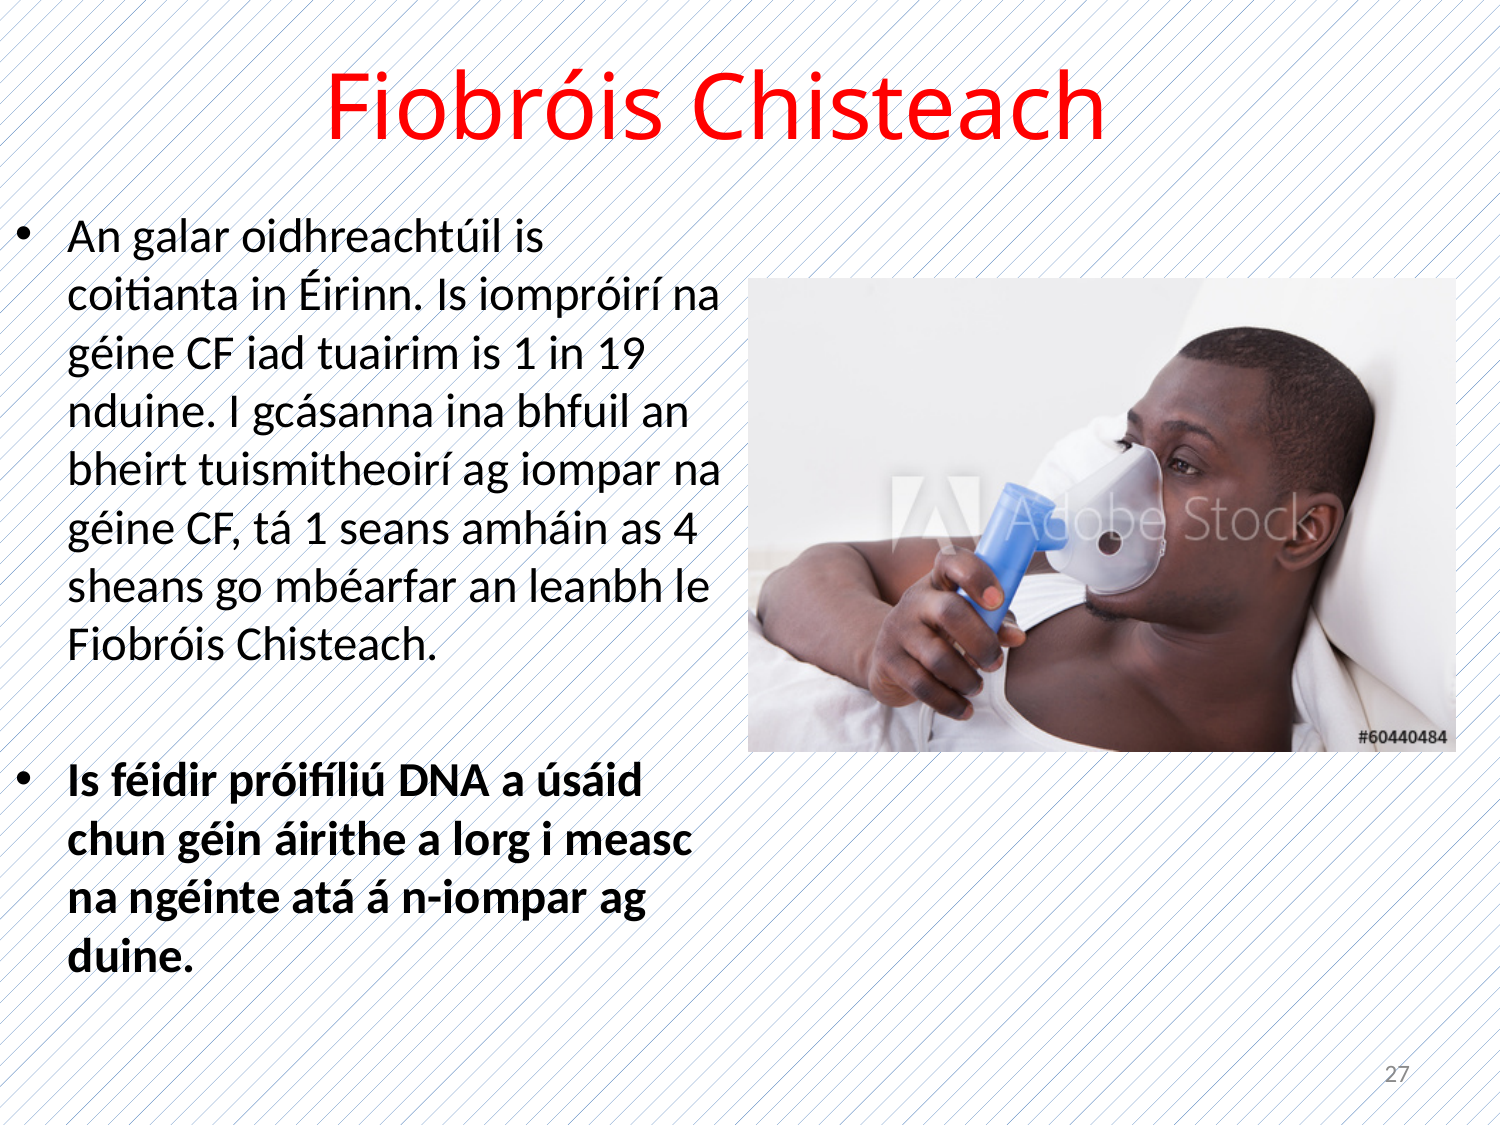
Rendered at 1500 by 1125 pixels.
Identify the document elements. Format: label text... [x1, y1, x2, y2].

title Fiobróis Chisteach [41, 8, 1392, 197]
list An galar oidhreachtúil is coitianta in Éirinn. Is iompróirí na géine CF iad tuairim is 1 in 19 nduine. I gcásanna ina bhfuil an bheirt tuismitheoirí ag iompar na géine CF, tá 1 seans amháin as 4 sheans go mbéarfar an leanbh le Fiobróis Chisteach. Is féidir próifíliú DNA a úsáid chun géin áirithe a lorg i measc na ngéinte atá á n-iompar ag duine. [0, 196, 739, 1005]
slide_number 27 [1074, 1042, 1425, 1103]
picture [747, 278, 1456, 752]
